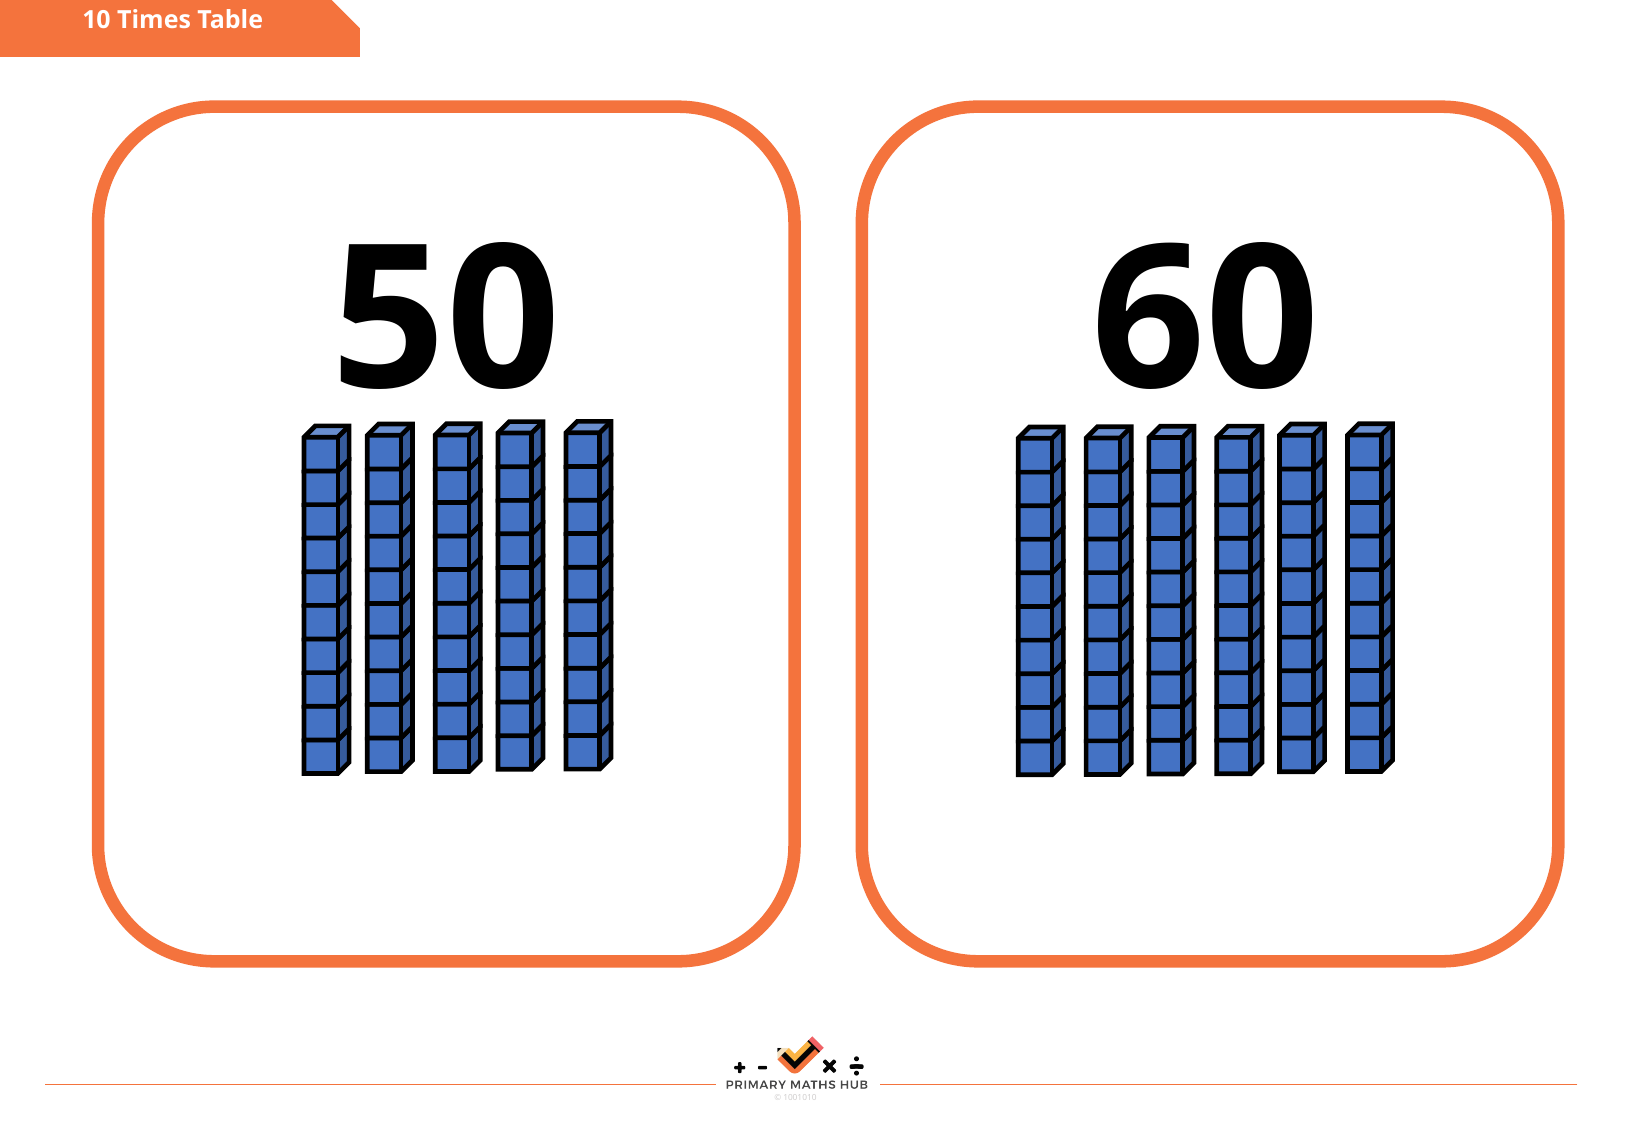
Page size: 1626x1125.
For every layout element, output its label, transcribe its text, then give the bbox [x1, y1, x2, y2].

text_box © 1001010 [720, 1084, 870, 1110]
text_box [1148, 426, 1195, 774]
text_box [105, 105, 788, 179]
text_box [869, 105, 1551, 179]
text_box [303, 425, 350, 774]
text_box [565, 421, 612, 770]
picture [722, 1034, 872, 1094]
text_box 50 [98, 179, 795, 435]
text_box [1086, 426, 1132, 775]
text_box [1018, 426, 1064, 775]
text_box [367, 423, 413, 772]
text_box 10 Times Table [0, 0, 361, 58]
text_box [96, 207, 796, 963]
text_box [1347, 423, 1393, 772]
text_box 60 [857, 179, 1554, 435]
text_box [1279, 423, 1325, 772]
text_box [860, 187, 1560, 963]
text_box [435, 423, 481, 772]
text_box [1216, 426, 1262, 774]
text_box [497, 421, 544, 770]
